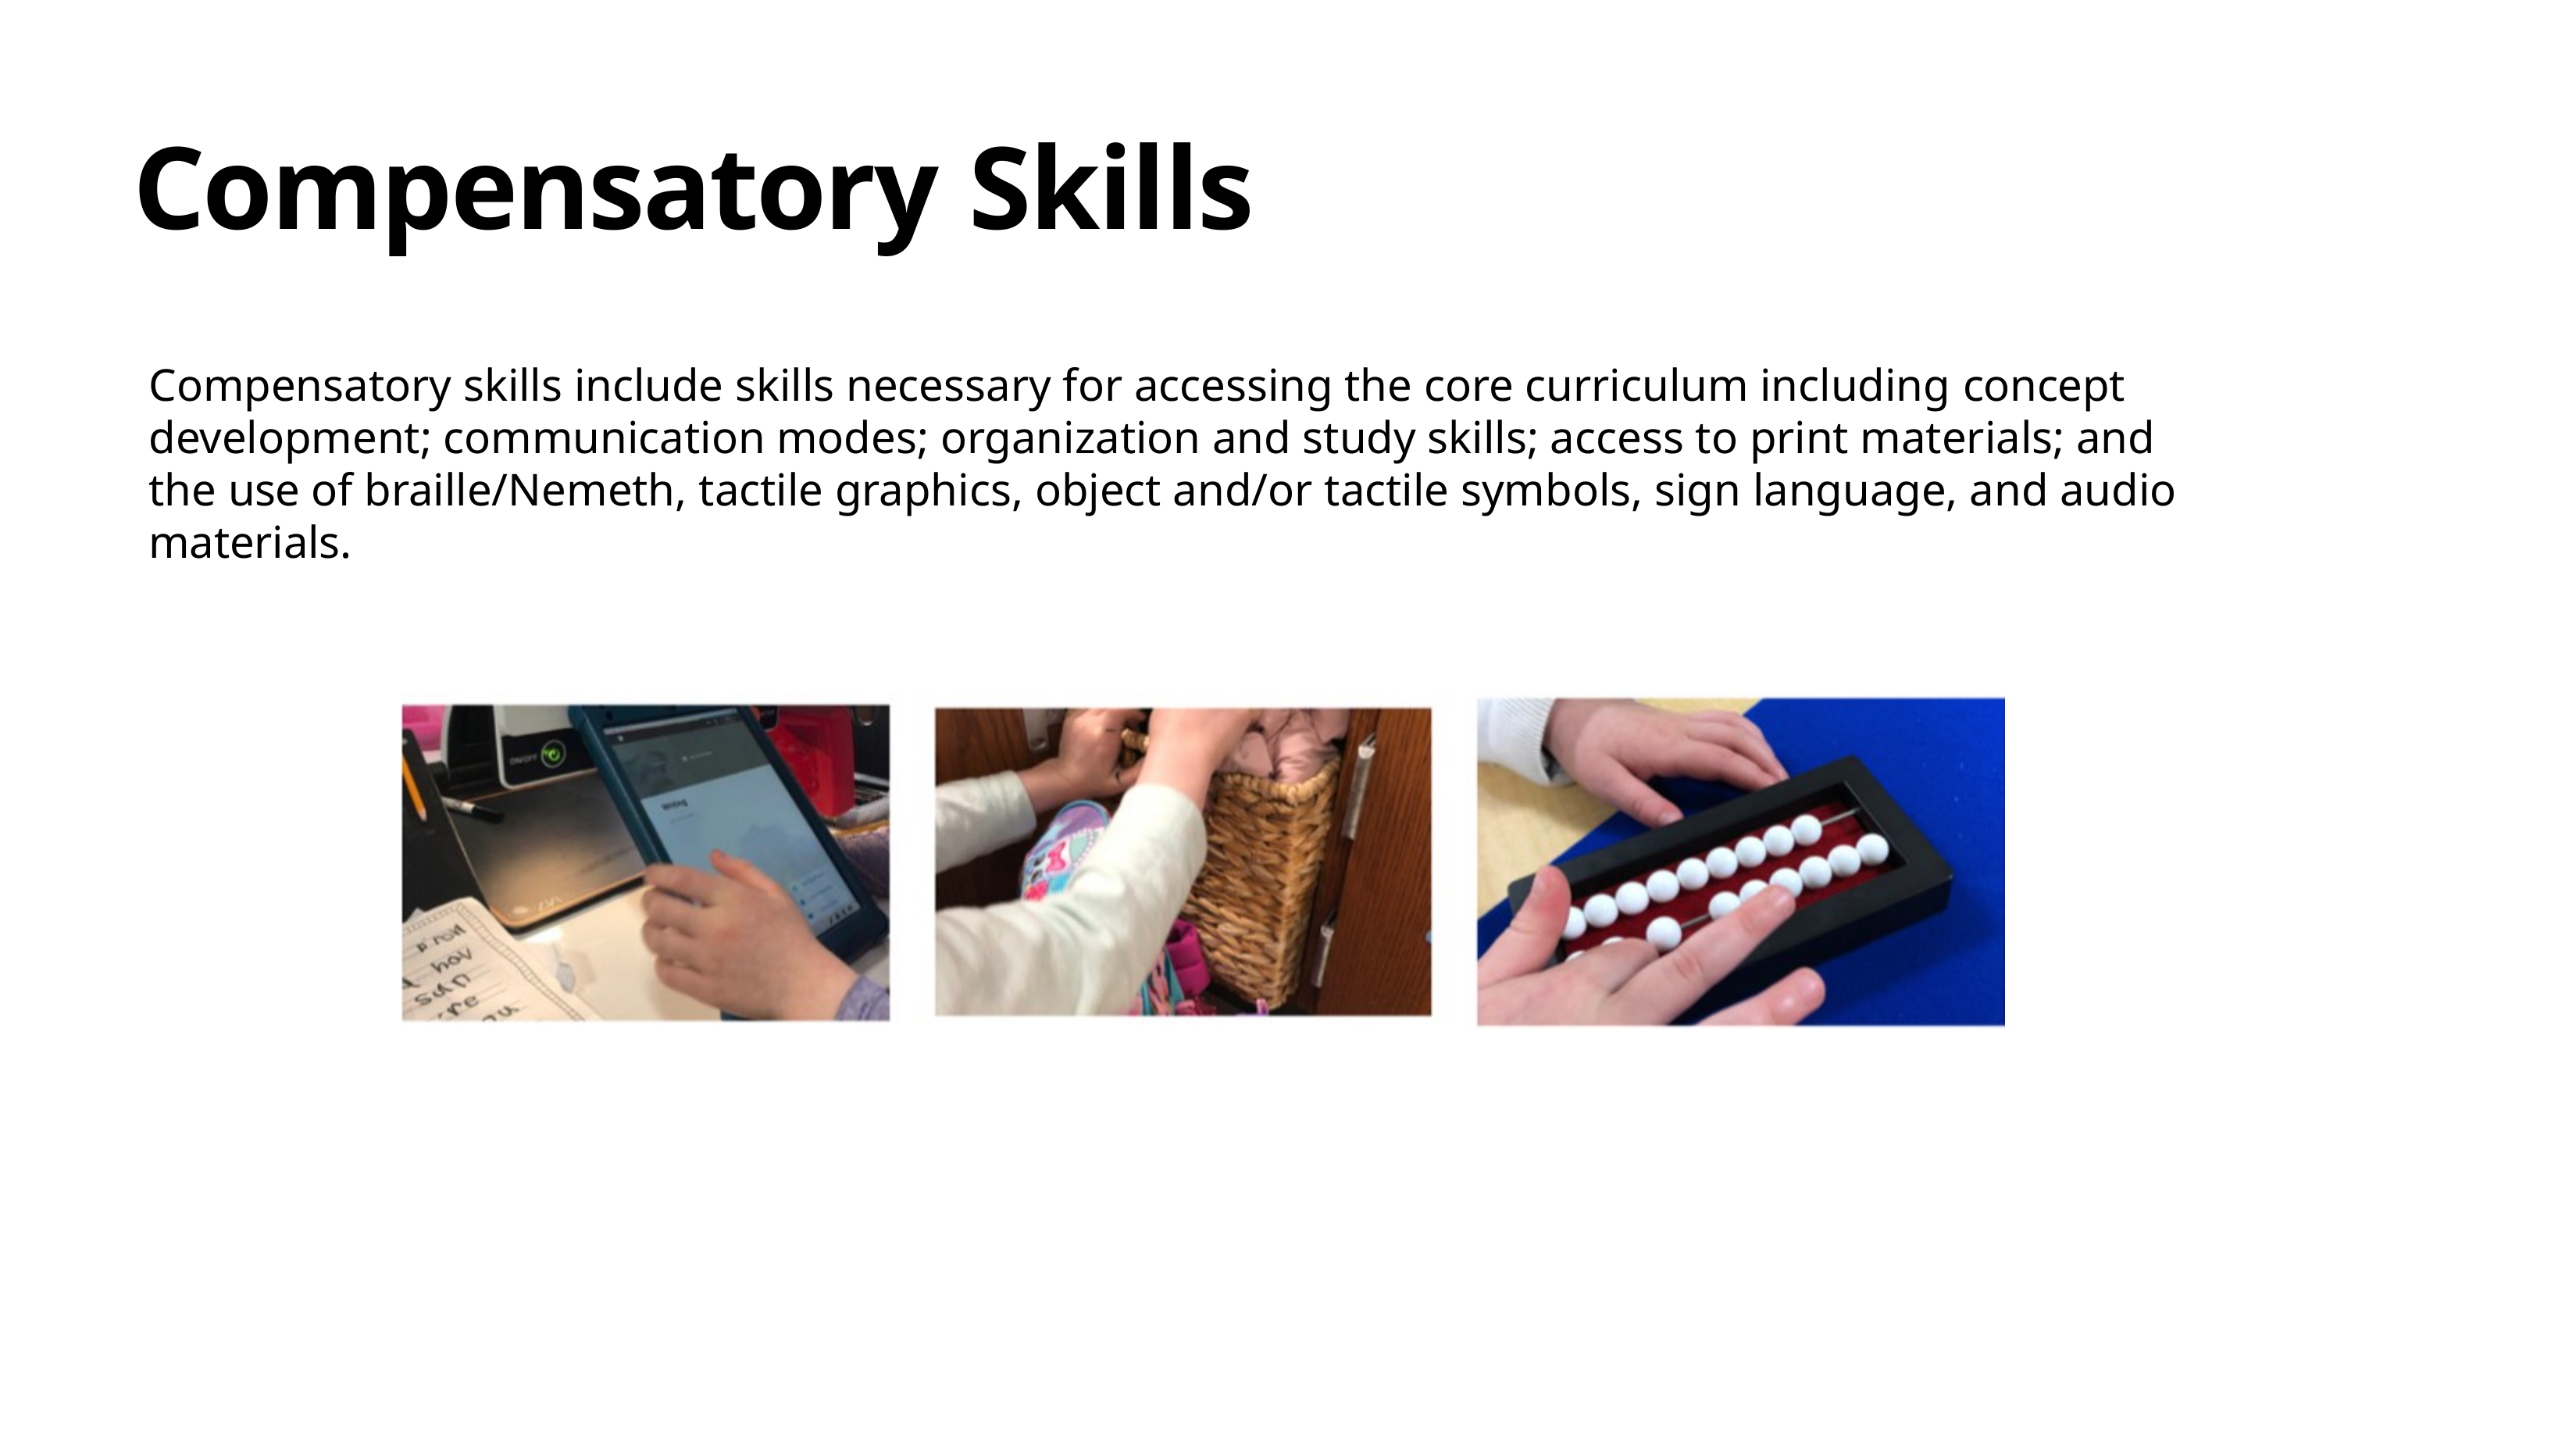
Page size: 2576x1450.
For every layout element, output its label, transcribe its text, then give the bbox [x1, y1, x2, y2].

picture [401, 691, 2005, 1029]
title Compensatory Skills [88, 80, 2453, 358]
text_box Compensatory skills include skills necessary for accessing the core curriculum including concept development; communication modes; organization and study skills; access to print materials; and the use of braille/Nemeth, tactile graphics, object and/or tactile symbols, sign language, and audio materials. [147, 358, 2235, 568]
